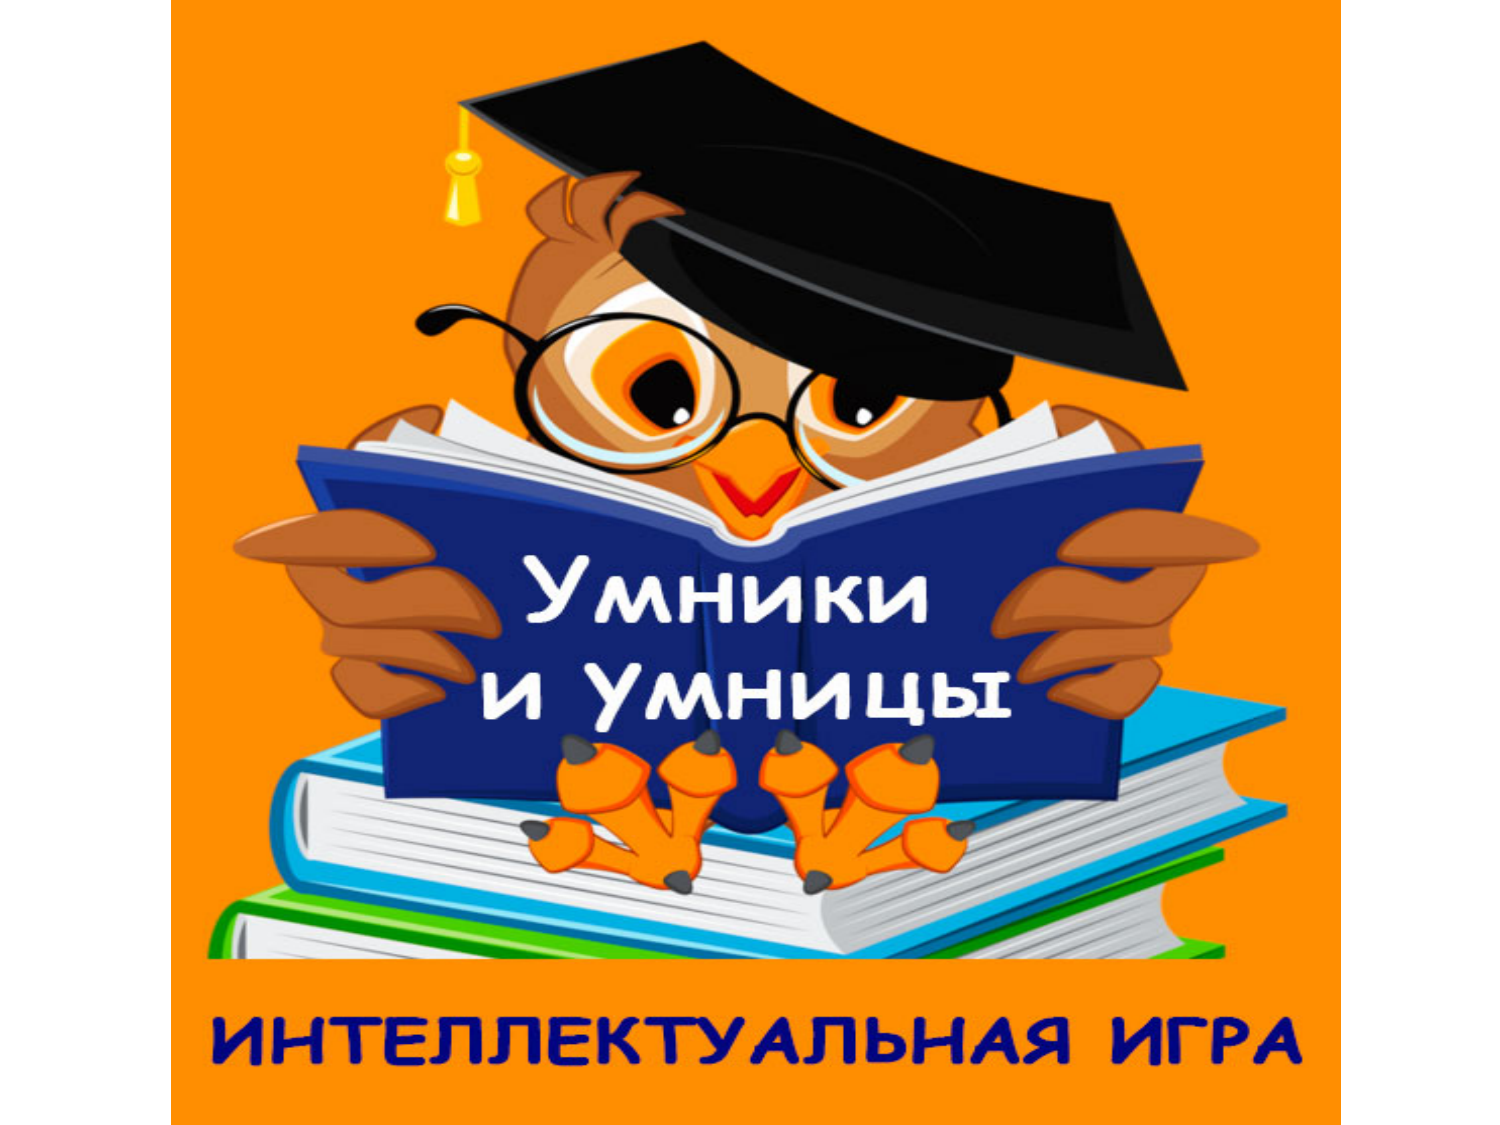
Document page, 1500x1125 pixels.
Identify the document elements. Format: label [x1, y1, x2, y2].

picture [170, 0, 1341, 1125]
